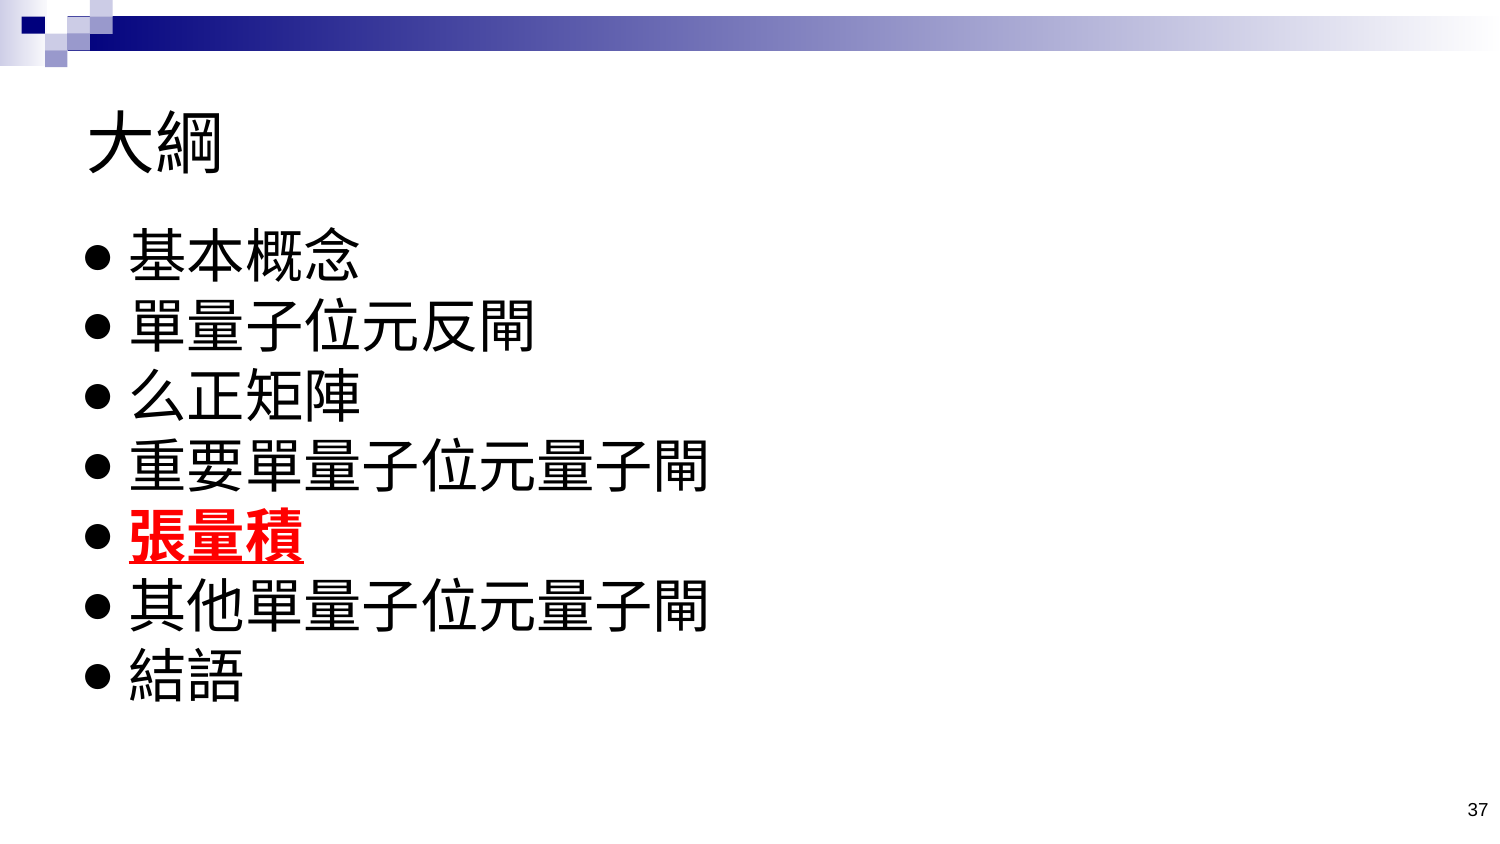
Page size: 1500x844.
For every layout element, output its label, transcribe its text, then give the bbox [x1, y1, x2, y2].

slide_number 37 [1149, 796, 1500, 827]
text_box 基本概念 單量子位元反閘 么正矩陣 重要單量子位元量子閘 張量積 其他單量子位元量子閘 結語 [61, 207, 1343, 844]
title 大綱 [75, 56, 1425, 226]
